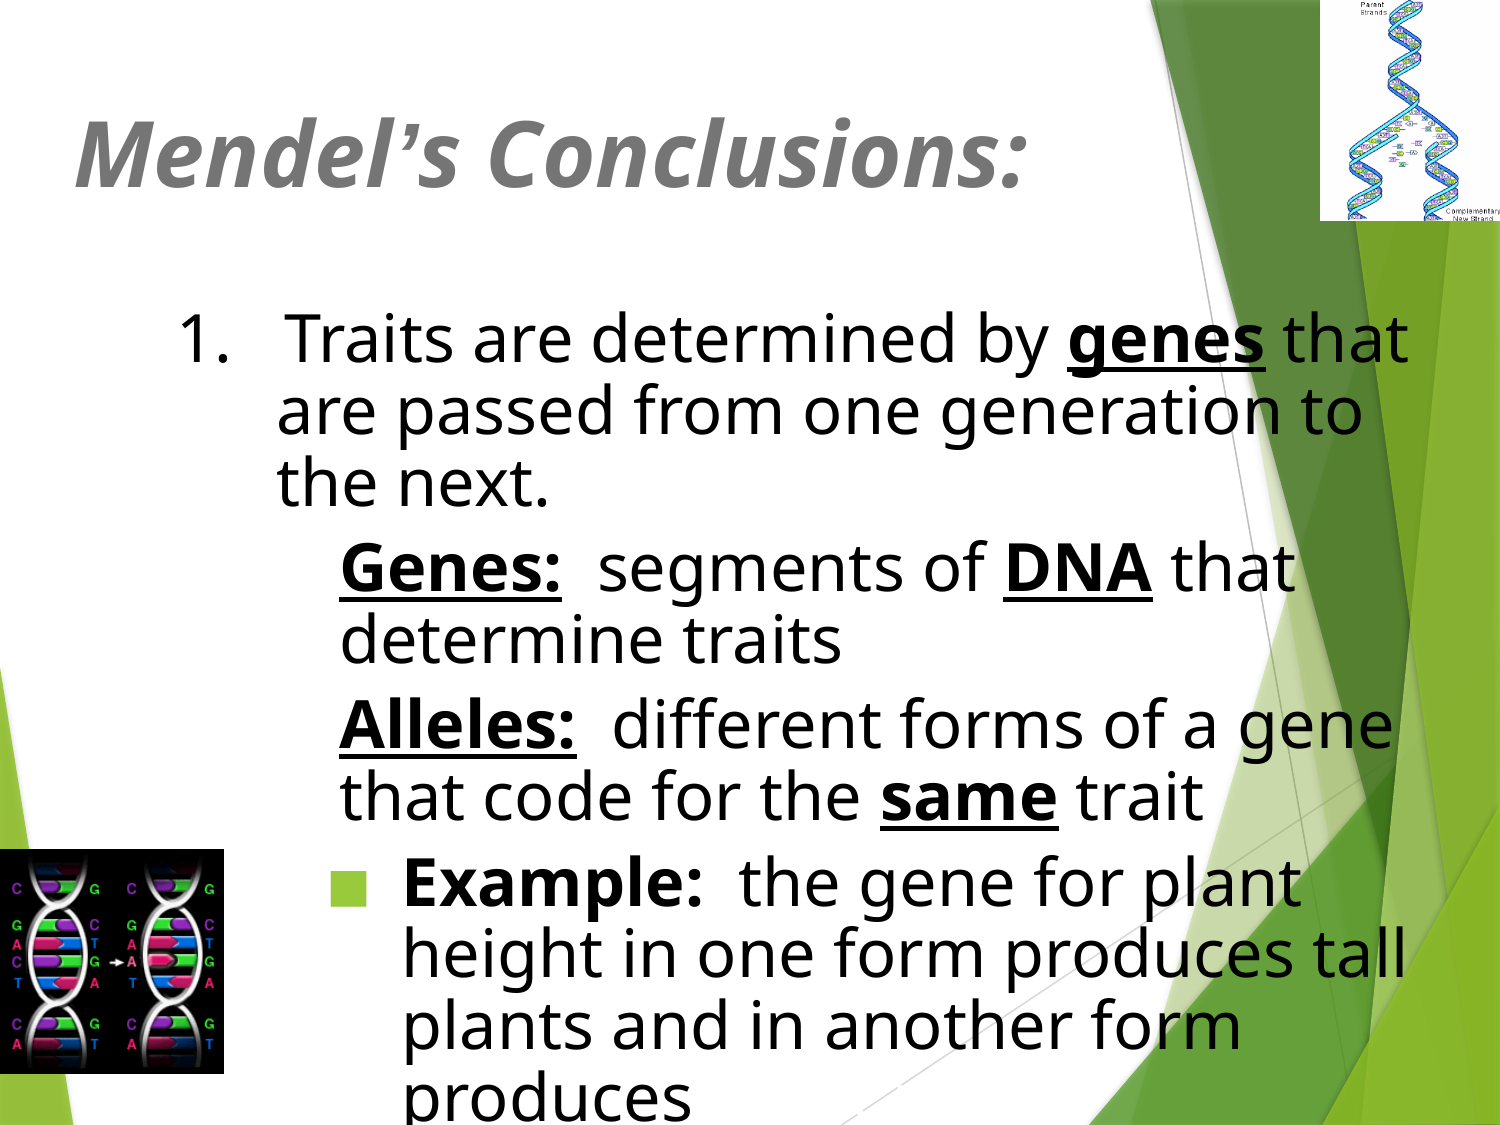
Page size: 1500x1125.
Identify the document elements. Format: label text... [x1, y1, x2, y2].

list 1. Traits are determined by genes that are passed from one generation to the next. Genes: segments of DNA that determine traits Alleles: different forms of a gene that code for the same trait Example: the gene for plant height in one form produces tall plants and in another form produces short plants [161, 297, 1500, 1125]
picture [1319, 0, 1500, 222]
picture [0, 849, 225, 1075]
title Mendel’s Conclusions: [58, 42, 1100, 260]
